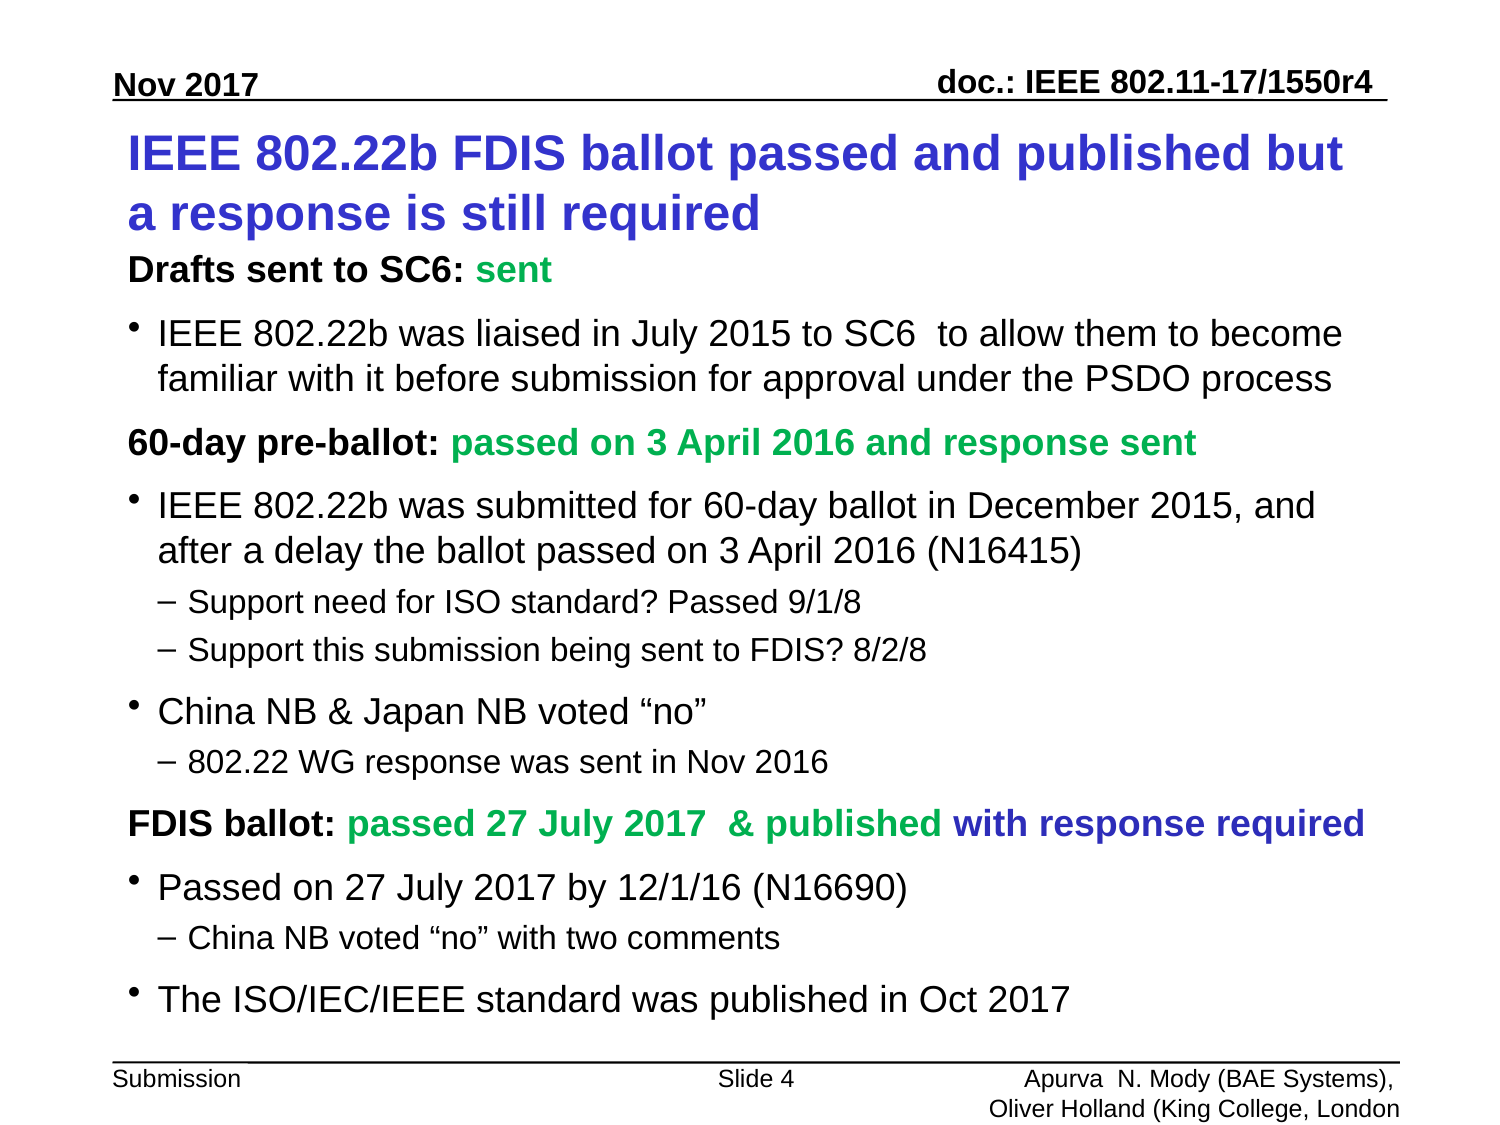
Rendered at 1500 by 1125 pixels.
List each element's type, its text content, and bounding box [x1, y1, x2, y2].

slide_number Slide 4 [709, 1061, 803, 1093]
title IEEE 802.22b FDIS ballot passed and published but a response is still required [112, 112, 1388, 237]
list Drafts sent to SC6: sent IEEE 802.22b was liaised in July 2015 to SC6 to allow them to become familiar with it before submission for approval under the PSDO process 60-day pre-ballot: passed on 3 April 2016 and response sent IEEE 802.22b was submitted for 60-day ballot in December 2015, and after a delay the ballot passed on 3 April 2016 (N16415) Support need for ISO standard? Passed 9/1/8 Support this submission being sent to FDIS? 8/2/8 China NB & Japan NB voted “no” 802.22 WG response was sent in Nov 2016 FDIS ballot: passed 27 July 2017 & published with response required Passed on 27 July 2017 by 12/1/16 (N16690) China NB voted “no” with two comments The ISO/IEC/IEEE standard was published in Oct 2017 [112, 237, 1388, 913]
footer Apurva N. Mody (BAE Systems), Oliver Holland (King College, London [979, 1061, 1402, 1124]
